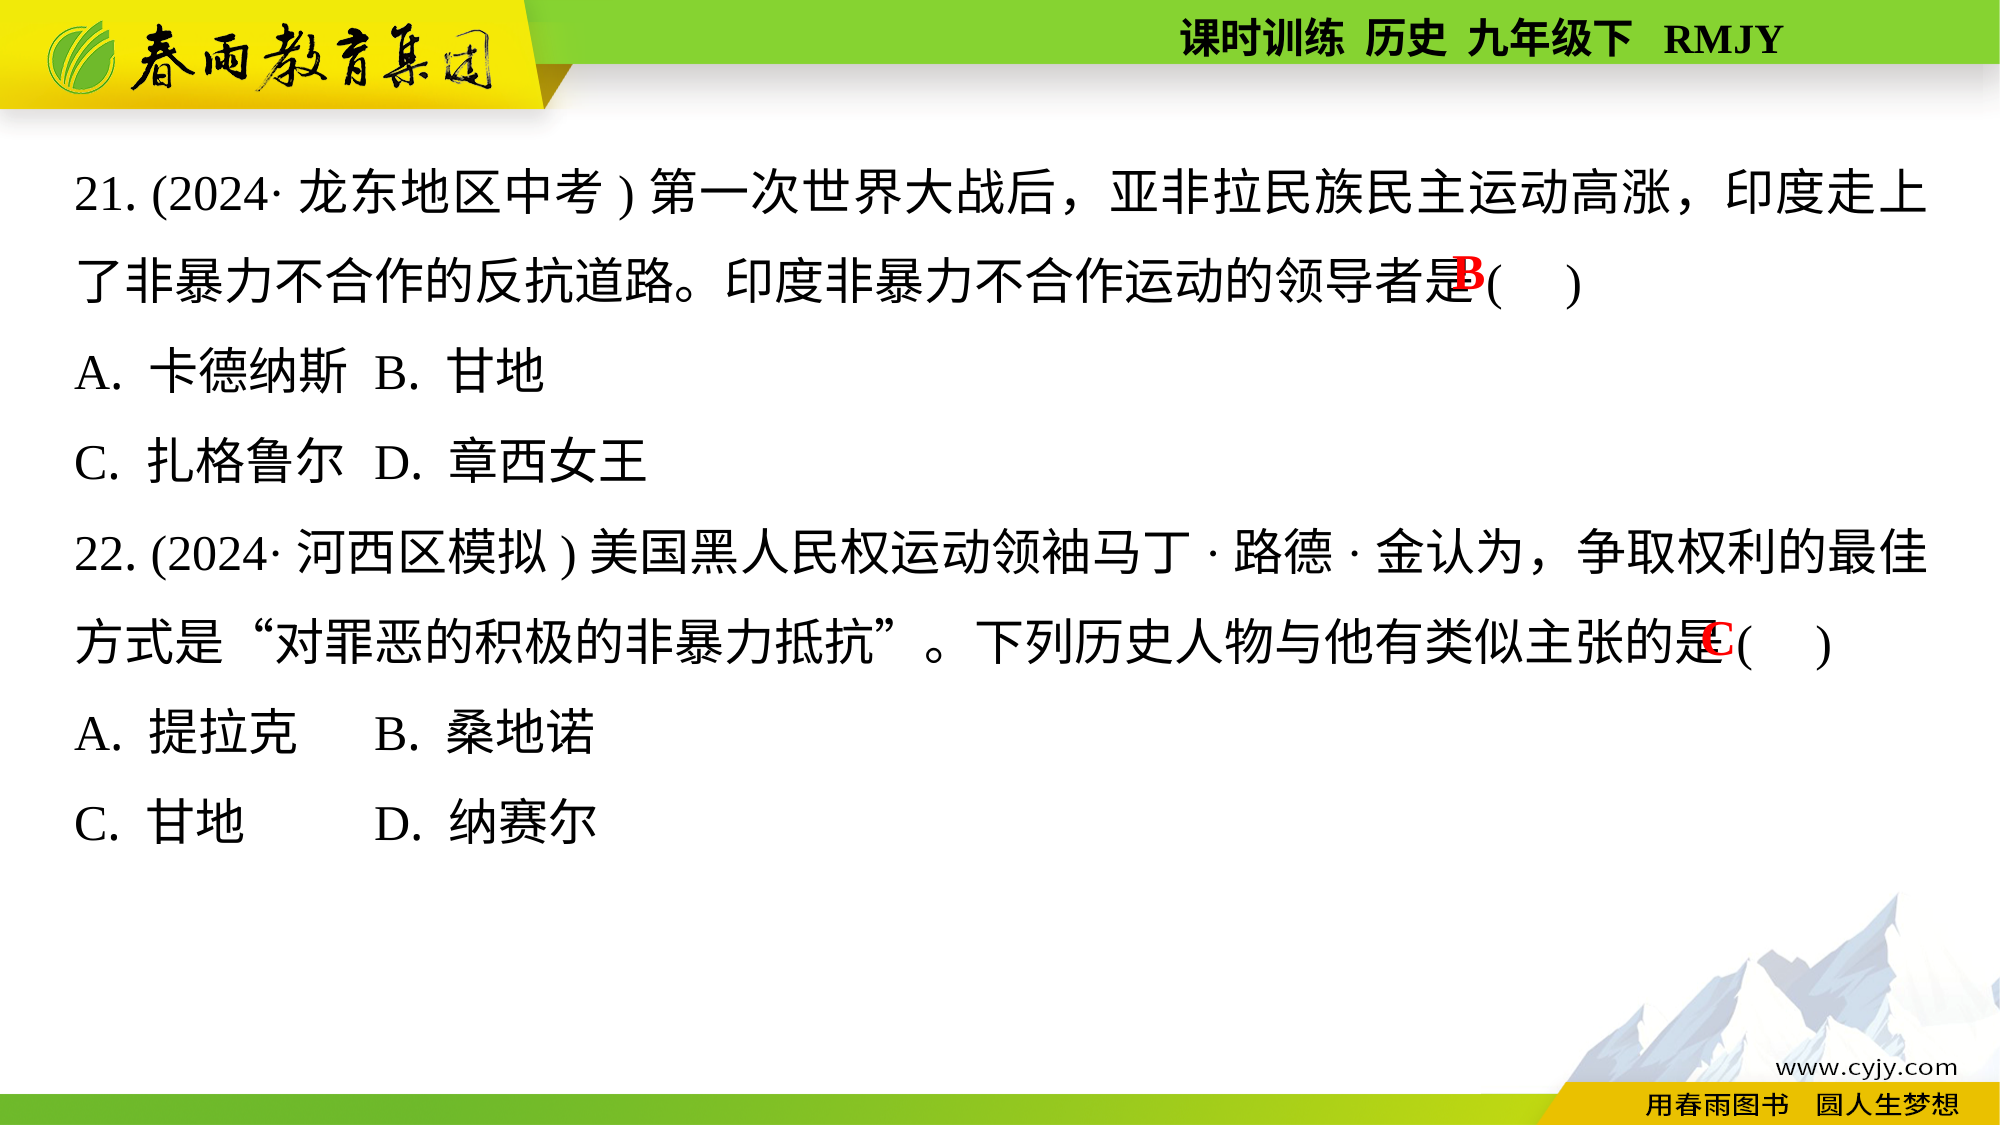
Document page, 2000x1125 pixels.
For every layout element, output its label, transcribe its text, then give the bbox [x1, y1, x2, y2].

picture [0, 0, 2000, 1125]
text_box C [1685, 597, 1752, 673]
text_box B [1437, 231, 1501, 307]
list 21. (2024·龙东地区中考)第一次世界大战后，亚非拉民族民主运动高涨，印度走上了非暴力不合作的反抗道路。印度非暴力不合作运动的领导者是( ) A. 卡德纳斯 B. 甘地 C. 扎格鲁尔 D. 章西女王 22. (2024·河西区模拟)美国黑人民权运动领袖马丁·路德·金认为，争取权利的最佳方式是“对罪恶的积极的非暴力抵抗”。下列历史人物与他有类似主张的是( ) A. 提拉克 B. 桑地诺 C. 甘地 D. 纳赛尔 [59, 122, 1944, 854]
